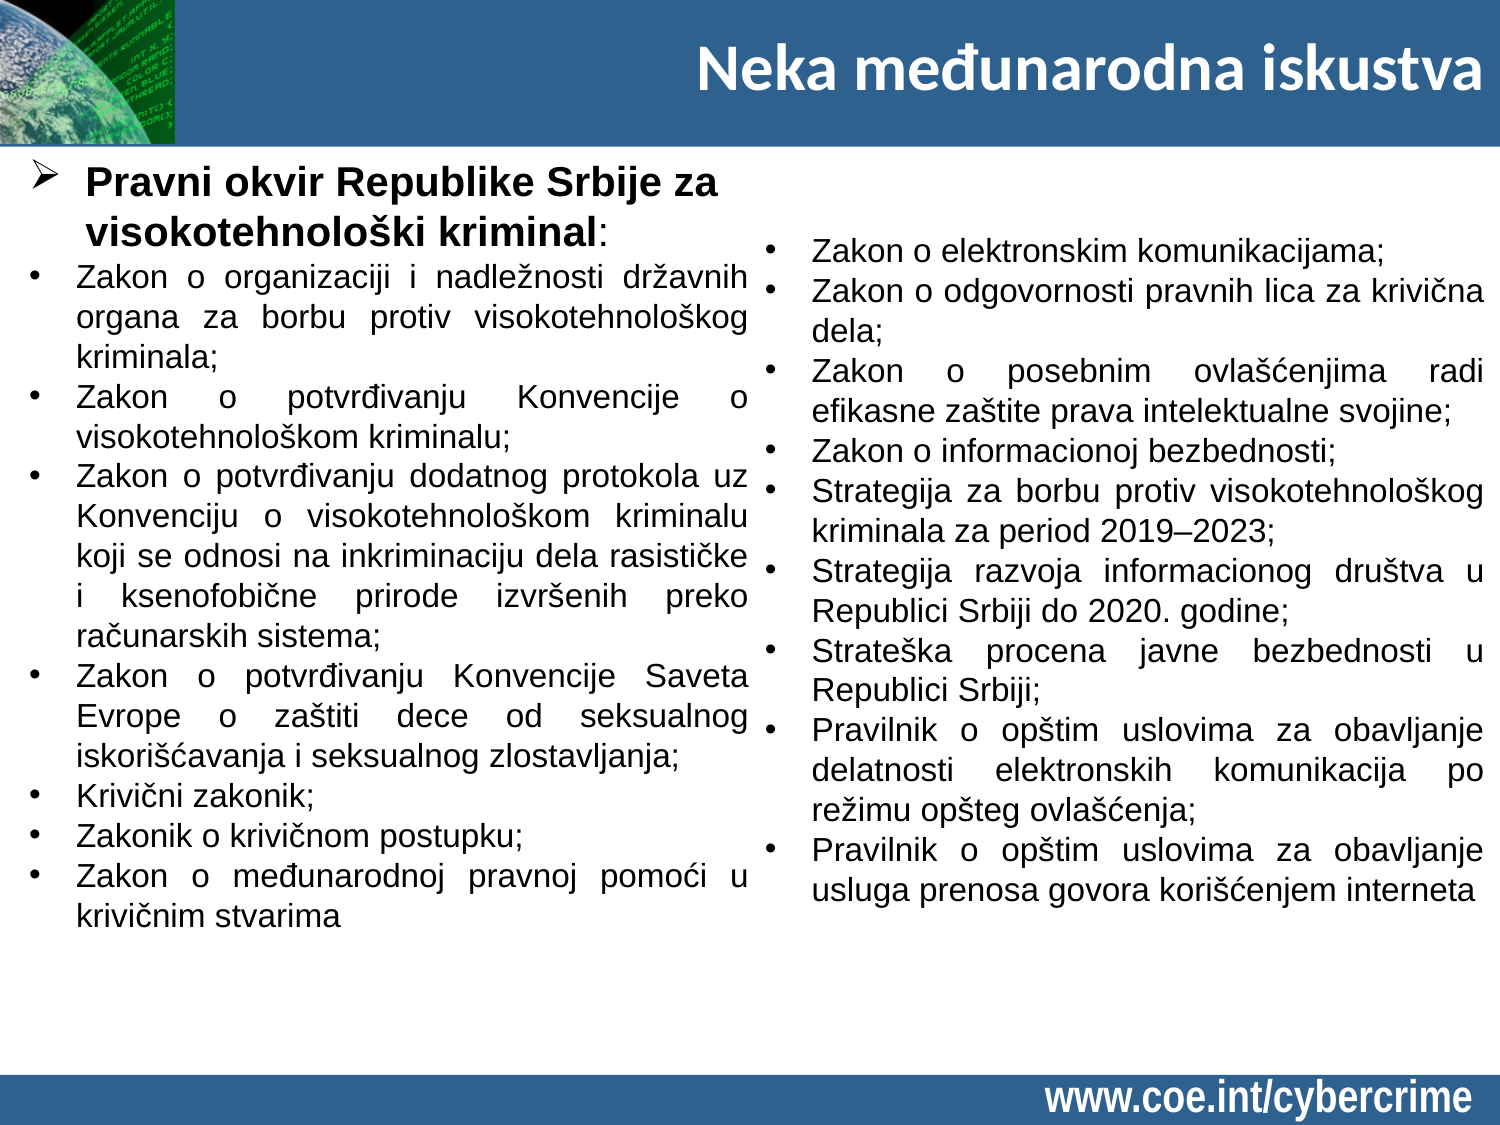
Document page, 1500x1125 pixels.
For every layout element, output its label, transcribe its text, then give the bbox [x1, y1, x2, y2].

text_box Zakon o elektronskim komunikacijama; Zakon o odgovornosti pravnih lica za krivična dela; Zakon o posebnim ovlašćenjima radi efikasne zaštite prava intelektualne svojine; Zakon o informacionoj bezbednosti; Strategija za borbu protiv visokotehnološkog kriminala za period 2019–2023; Strategija razvoja informacionog društva u Republici Srbiji do 2020. godine; Strateška procena javne bezbednosti u Republici Srbiji; Pravilnik o opštim uslovima za obavljanje delatnosti elektronskih komunikacija po režimu opšteg ovlašćenja; Pravilnik o opštim uslovima za obavljanje usluga prenosa govora korišćenjem interneta [749, 222, 1500, 916]
picture [0, 0, 175, 144]
text_box Neka međunarodna iskustva [178, 0, 1500, 149]
text_box [0, 1073, 1030, 1125]
text_box www.coe.int/cybercrime [1030, 1059, 1500, 1125]
text_box Pravni okvir Republike Srbije za visokotehnološki kriminal: Zakon o organizaciji i nadležnosti državnih organa za borbu protiv visokotehnološkog kriminala; Zakon o potvrđivanju Konvencije o visokotehnološkom kriminalu; Zakon o potvrđivanju dodatnog protokola uz Konvenciju o visokotehnološkom kriminalu koji se odnosi na inkriminaciju dela rasističke i ksenofobične prirode izvršenih preko računarskih sistema; Zakon o potvrđivanju Konvencije Saveta Evrope o zaštiti dece od seksualnog iskorišćavanja i seksualnog zlostavljanja; Krivični zakonik; Zakonik o krivičnom postupku; Zakon o međunarodnoj pravnoj pomoći u krivičnim stvarima [14, 147, 765, 942]
